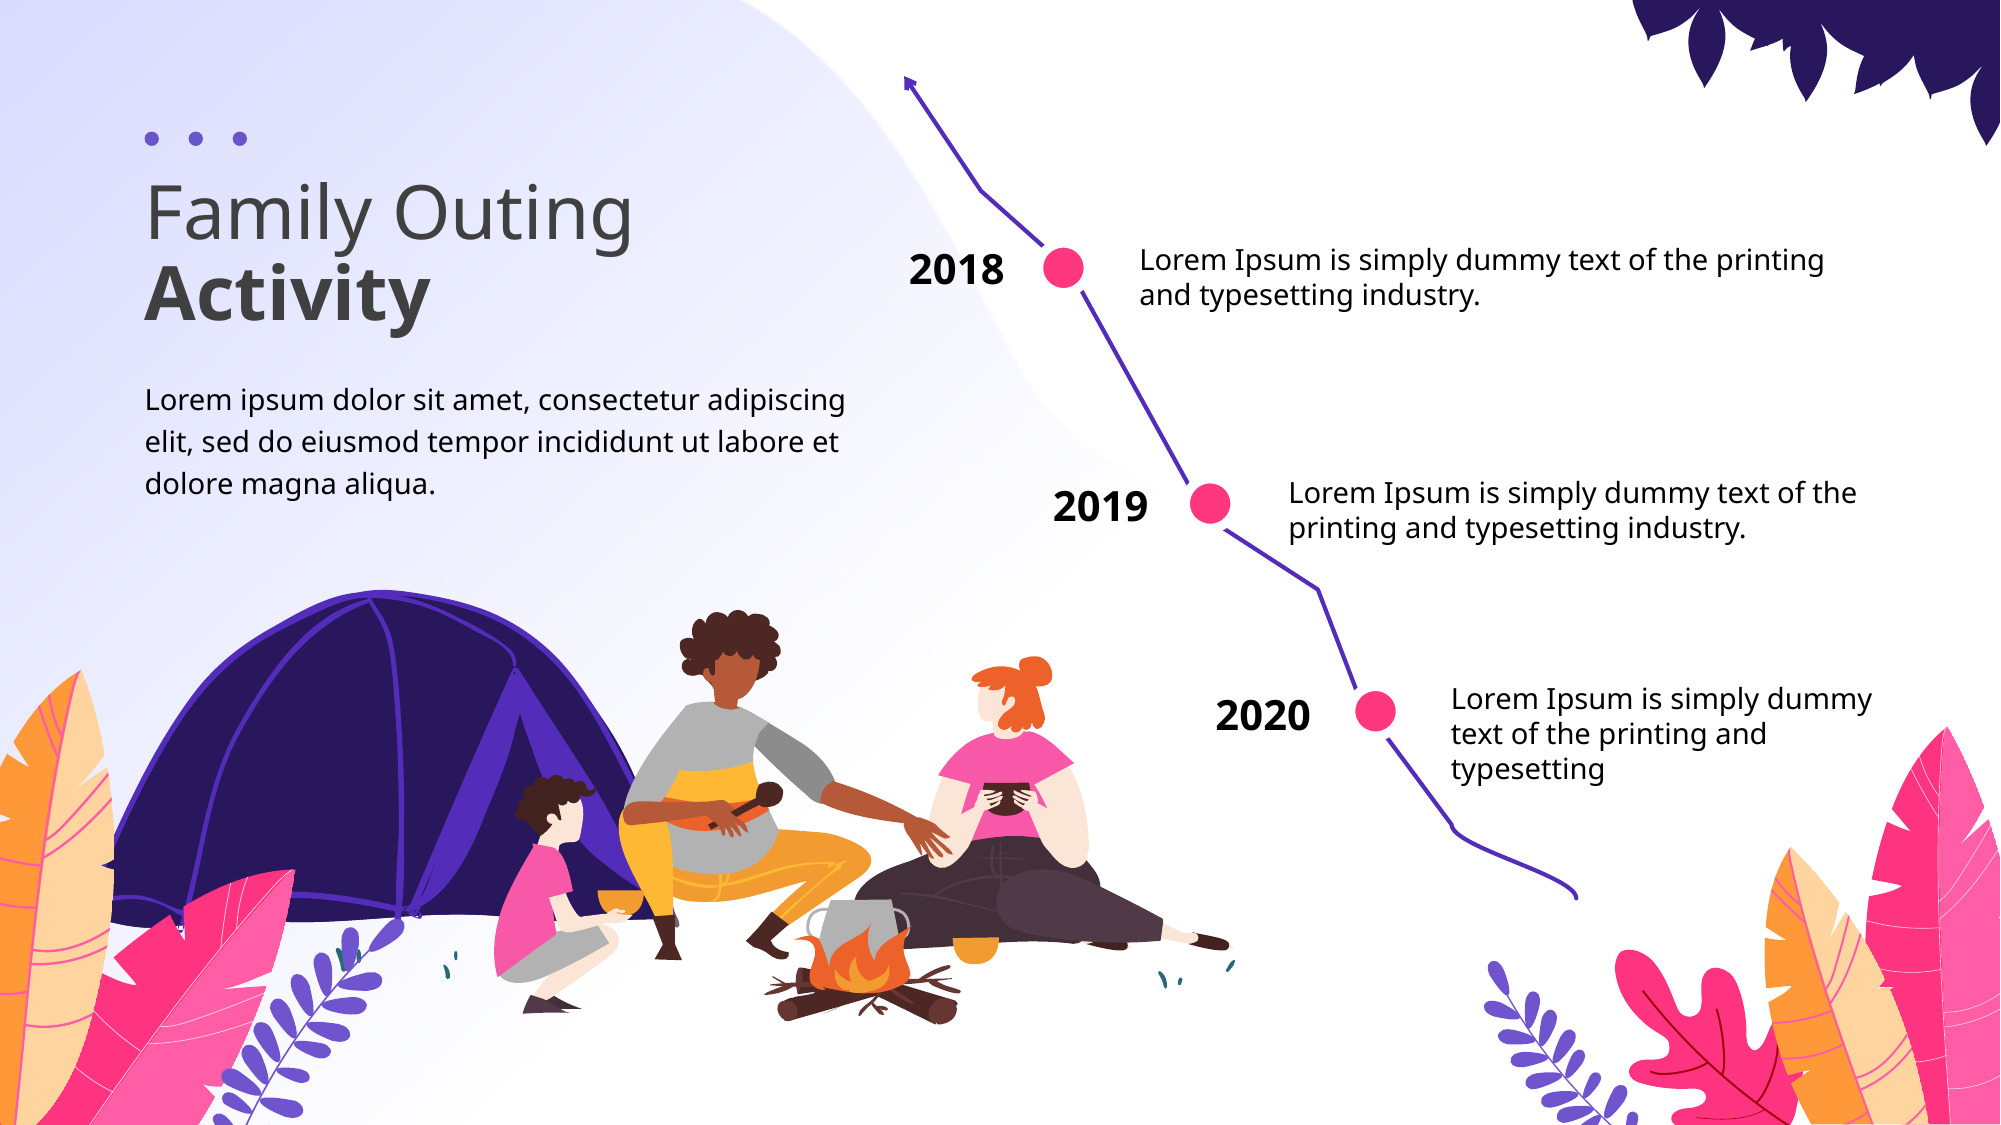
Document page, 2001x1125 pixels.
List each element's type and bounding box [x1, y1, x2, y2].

text_box [144, 131, 248, 146]
picture [1482, 725, 2000, 1125]
text_box [1012, 789, 1088, 870]
text_box [909, 240, 1875, 312]
text_box [1632, 0, 2000, 146]
text_box [1052, 474, 1893, 545]
text_box [1215, 680, 1875, 751]
picture [0, 0, 1236, 1125]
text_box [1396, 751, 1482, 848]
text_box [1249, 545, 1398, 680]
